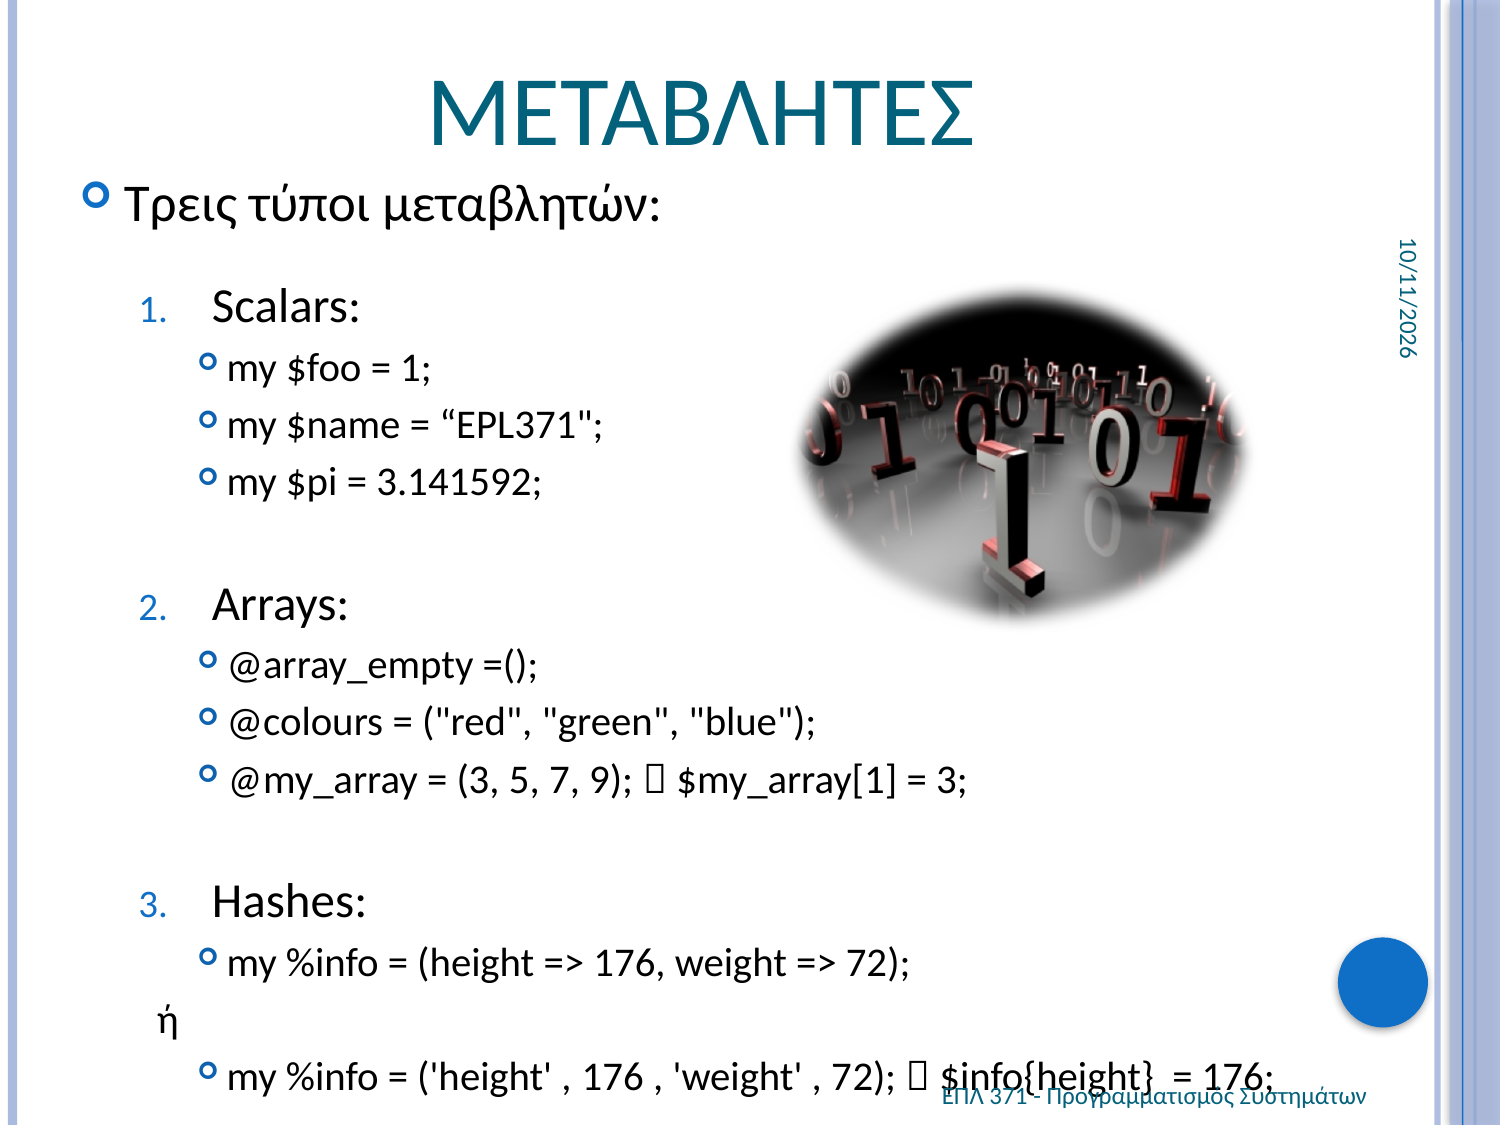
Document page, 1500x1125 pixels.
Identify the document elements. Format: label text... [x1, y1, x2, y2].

list Τρεις τύποι μεταβλητών: Scalars: my $foo = 1; my $name = “EPL371"; my $pi = 3.141592; Arrays: @array_empty =(); @colours = ("red", "green", "blue"); @my_array = (3, 5, 7, 9);  $my_array[1] = 3; Hashes: my %info = (height => 176, weight => 72); ή my %info = ('height' , 176 , 'weight' , 72);  $info{height} = 176; [64, 160, 1400, 1106]
title μεταβλητεσ [88, 30, 1314, 160]
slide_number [1378, 43, 1442, 374]
footer ΕΠΛ 371 - Προγραμματισμός Συστημάτων [927, 1065, 1453, 1125]
picture [784, 278, 1259, 634]
